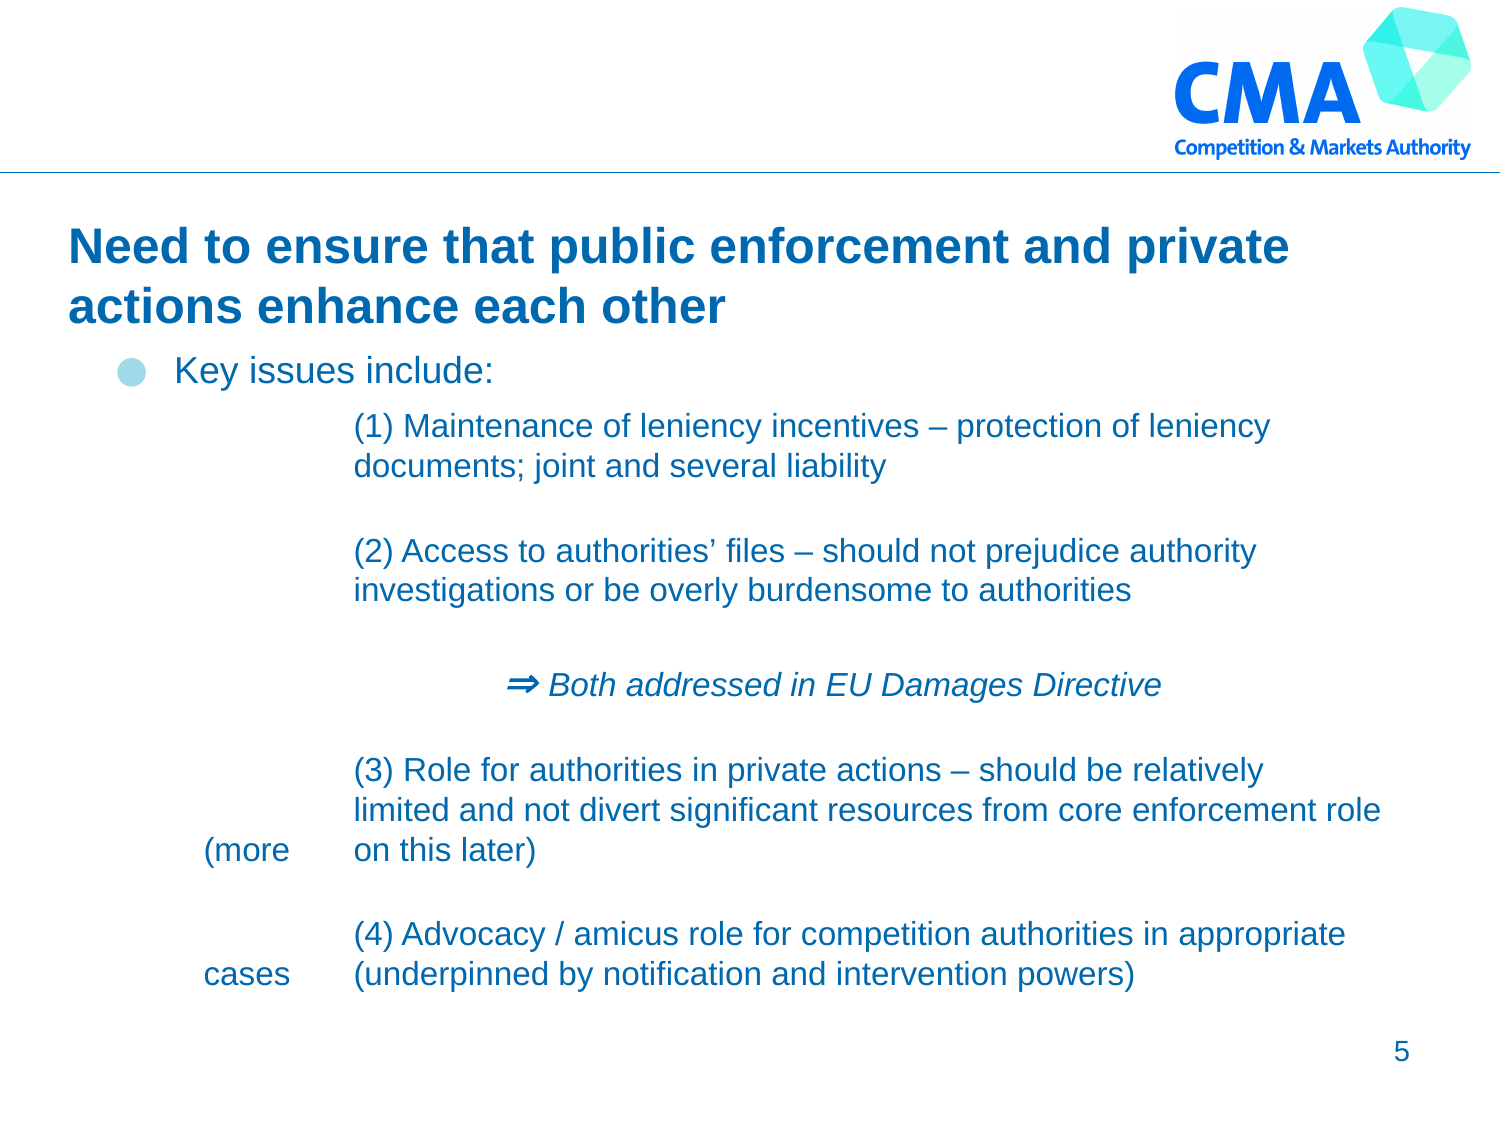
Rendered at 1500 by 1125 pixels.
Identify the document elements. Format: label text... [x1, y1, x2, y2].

slide_number 5 [1074, 1024, 1426, 1103]
picture [1175, 7, 1471, 160]
title Need to ensure that public enforcement and private actions enhance each other [52, 207, 1442, 339]
list Key issues include: (1) Maintenance of leniency incentives – protection of leniency documents; joint and several liability (2) Access to authorities’ files – should not prejudice authority investigations or be overly burdensome to authorities  Both addressed in EU Damages Directive (3) Role for authorities in private actions – should be relatively limited and not divert significant resources from core enforcement role (more on this later) (4) Advocacy / amicus role for competition authorities in appropriate cases (underpinned by notification and intervention powers) [100, 337, 1412, 1025]
